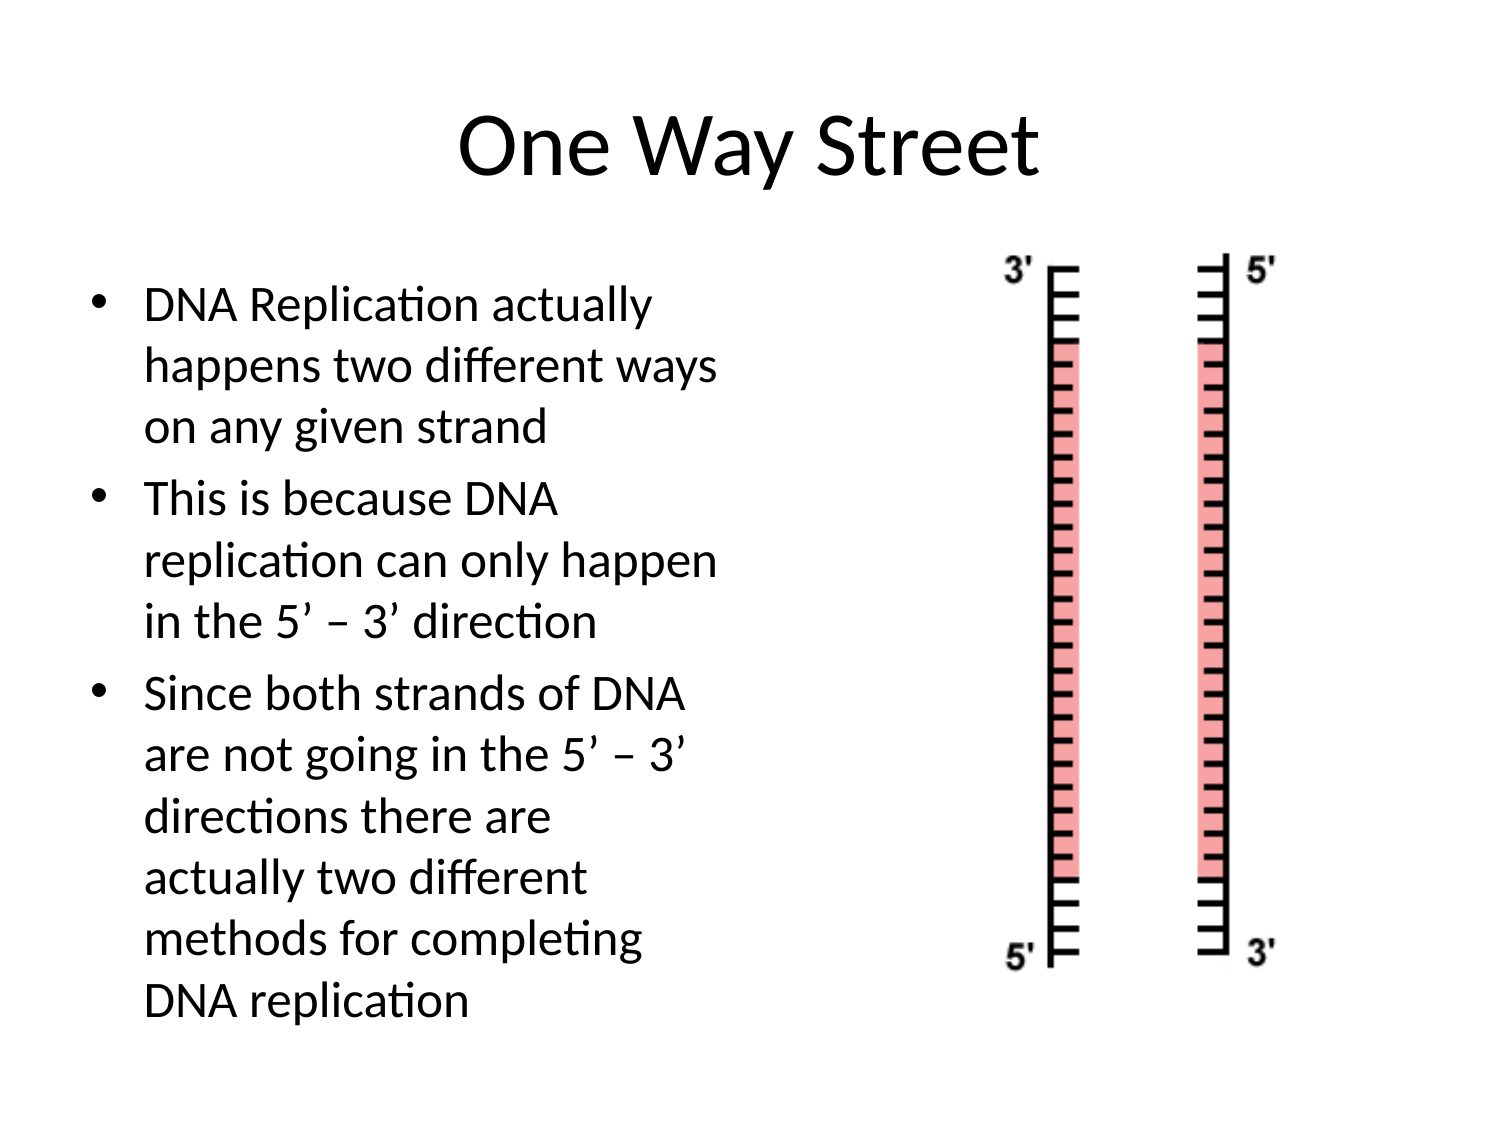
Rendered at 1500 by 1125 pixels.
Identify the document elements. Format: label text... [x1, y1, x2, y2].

list DNA Replication actually happens two different ways on any given strand This is because DNA replication can only happen in the 5’ – 3’ direction Since both strands of DNA are not going in the 5’ – 3’ directions there are actually two different methods for completing DNA replication [75, 262, 738, 1088]
title One Way Street [75, 45, 1425, 233]
picture [987, 237, 1363, 996]
